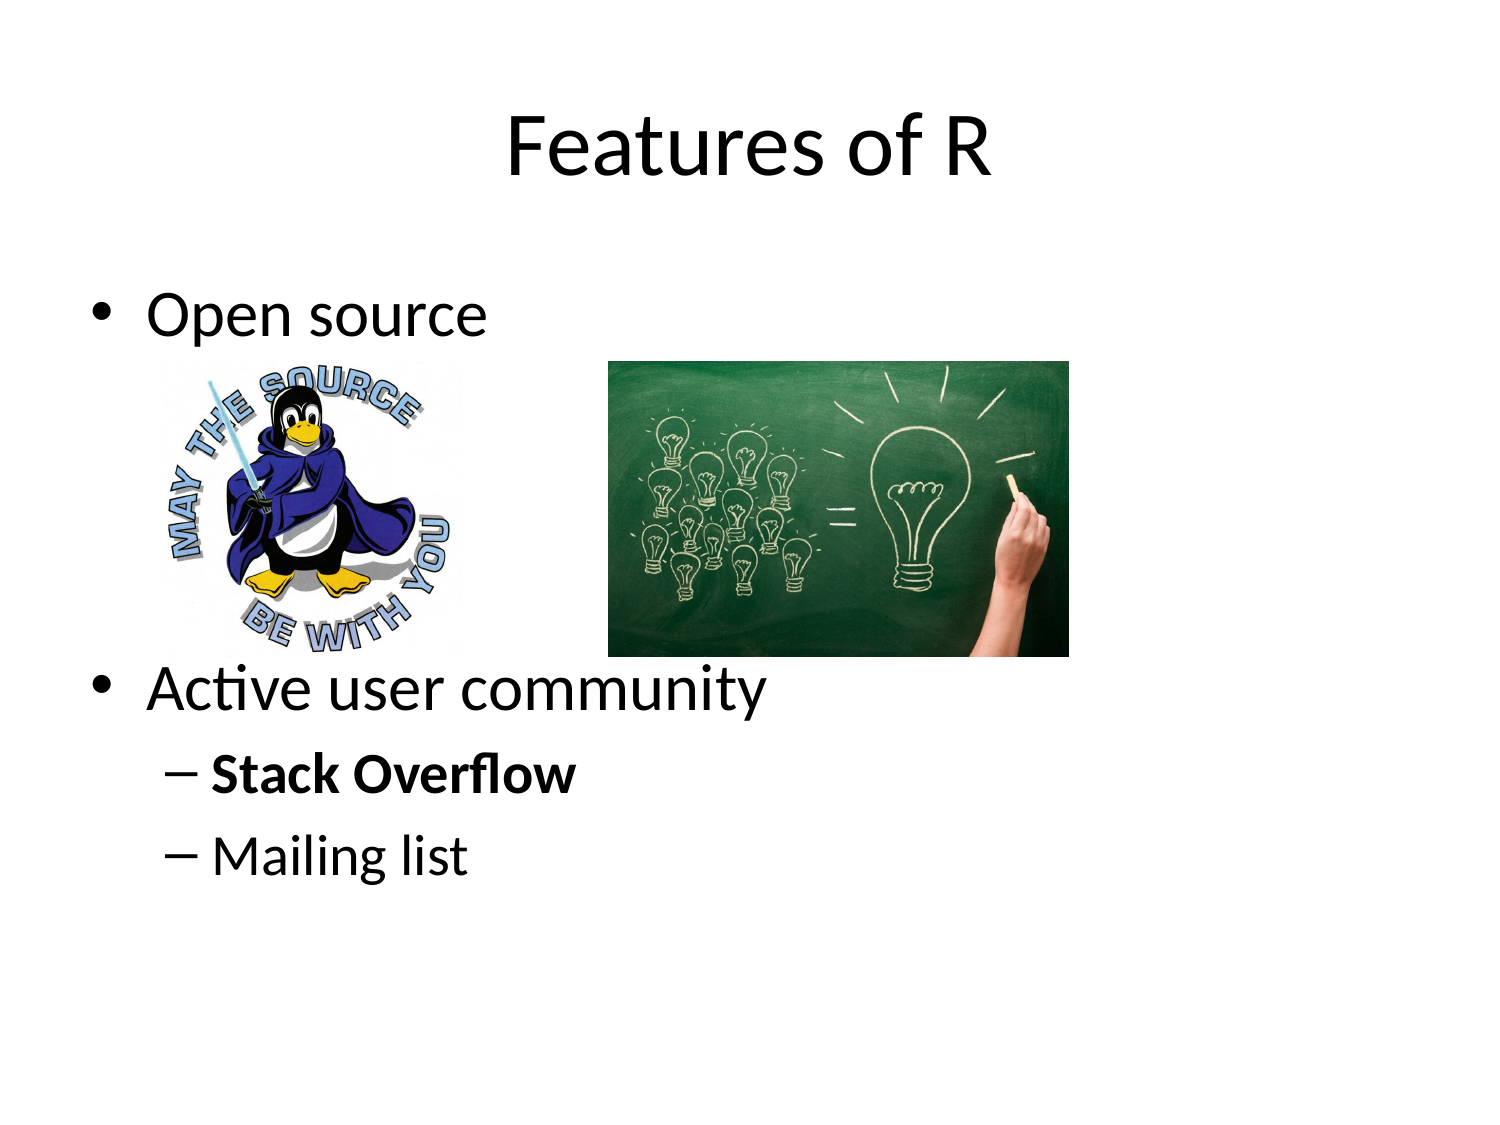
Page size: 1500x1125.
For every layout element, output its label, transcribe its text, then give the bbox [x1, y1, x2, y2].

picture [159, 361, 462, 658]
picture [608, 361, 1070, 658]
title Features of R [75, 45, 1425, 233]
list Open source Active user community Stack Overflow Mailing list [75, 262, 1425, 1005]
